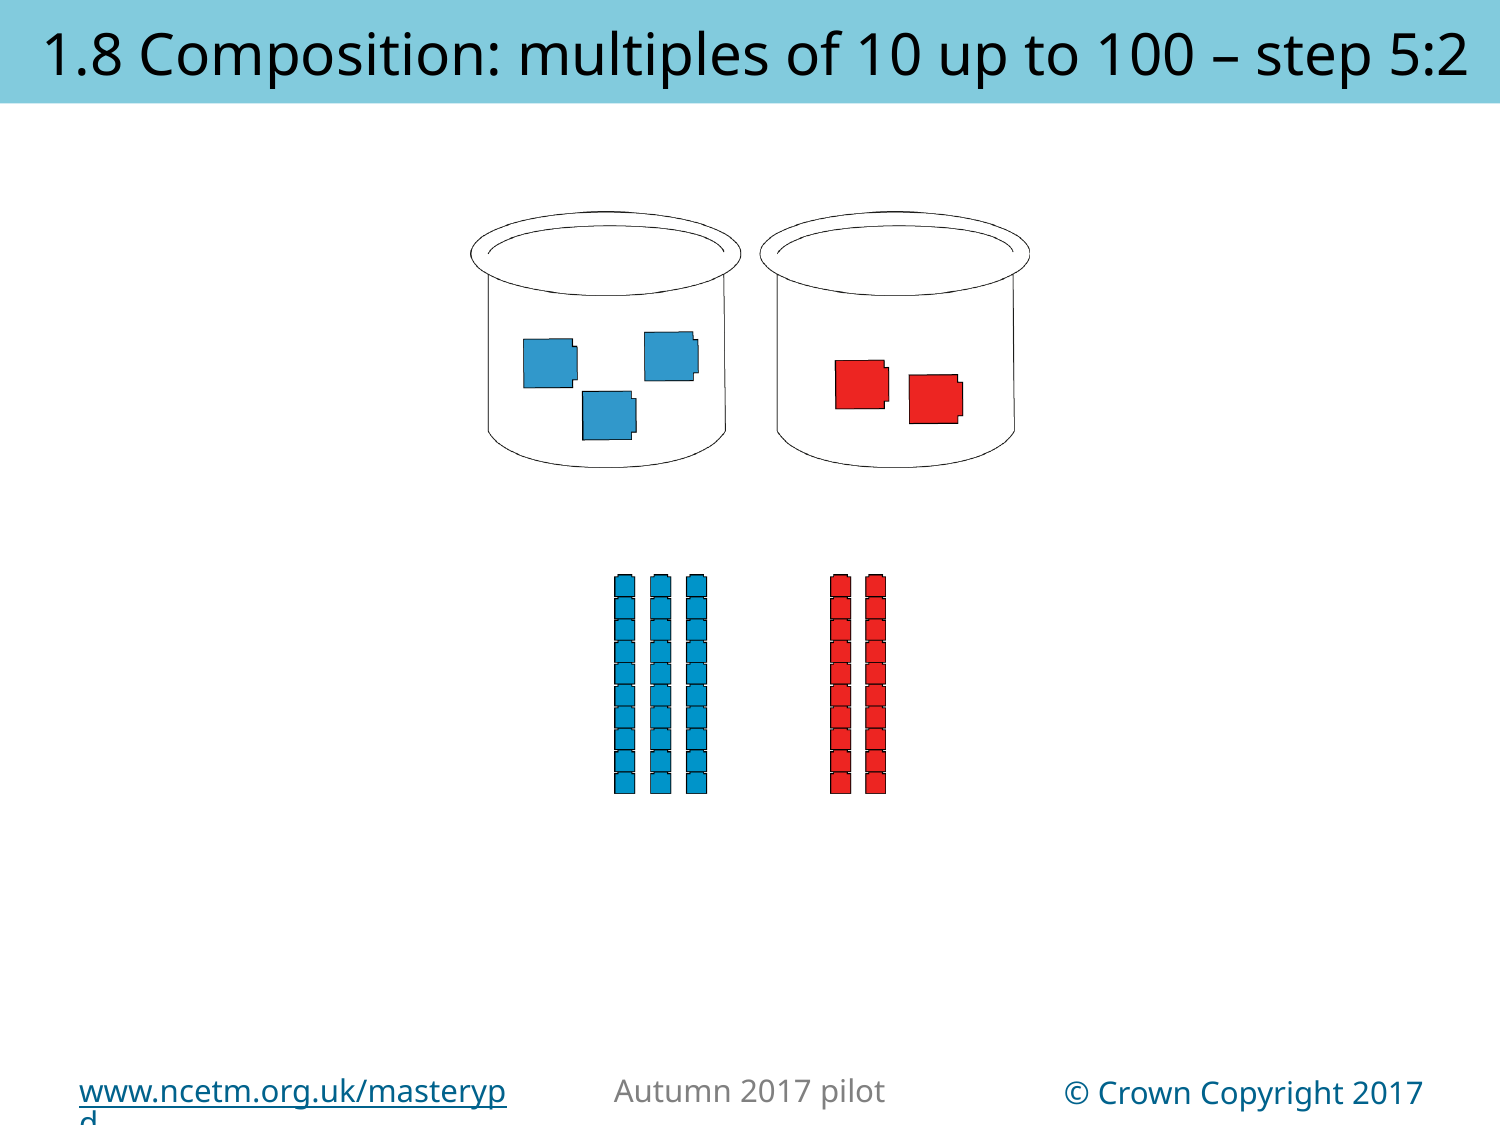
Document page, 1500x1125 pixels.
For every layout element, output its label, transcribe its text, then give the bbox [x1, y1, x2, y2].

list 1.8 Composition: multiples of 10 up to 100 – step 5:2 [0, 0, 1500, 104]
picture [470, 211, 1030, 469]
picture [614, 573, 886, 795]
